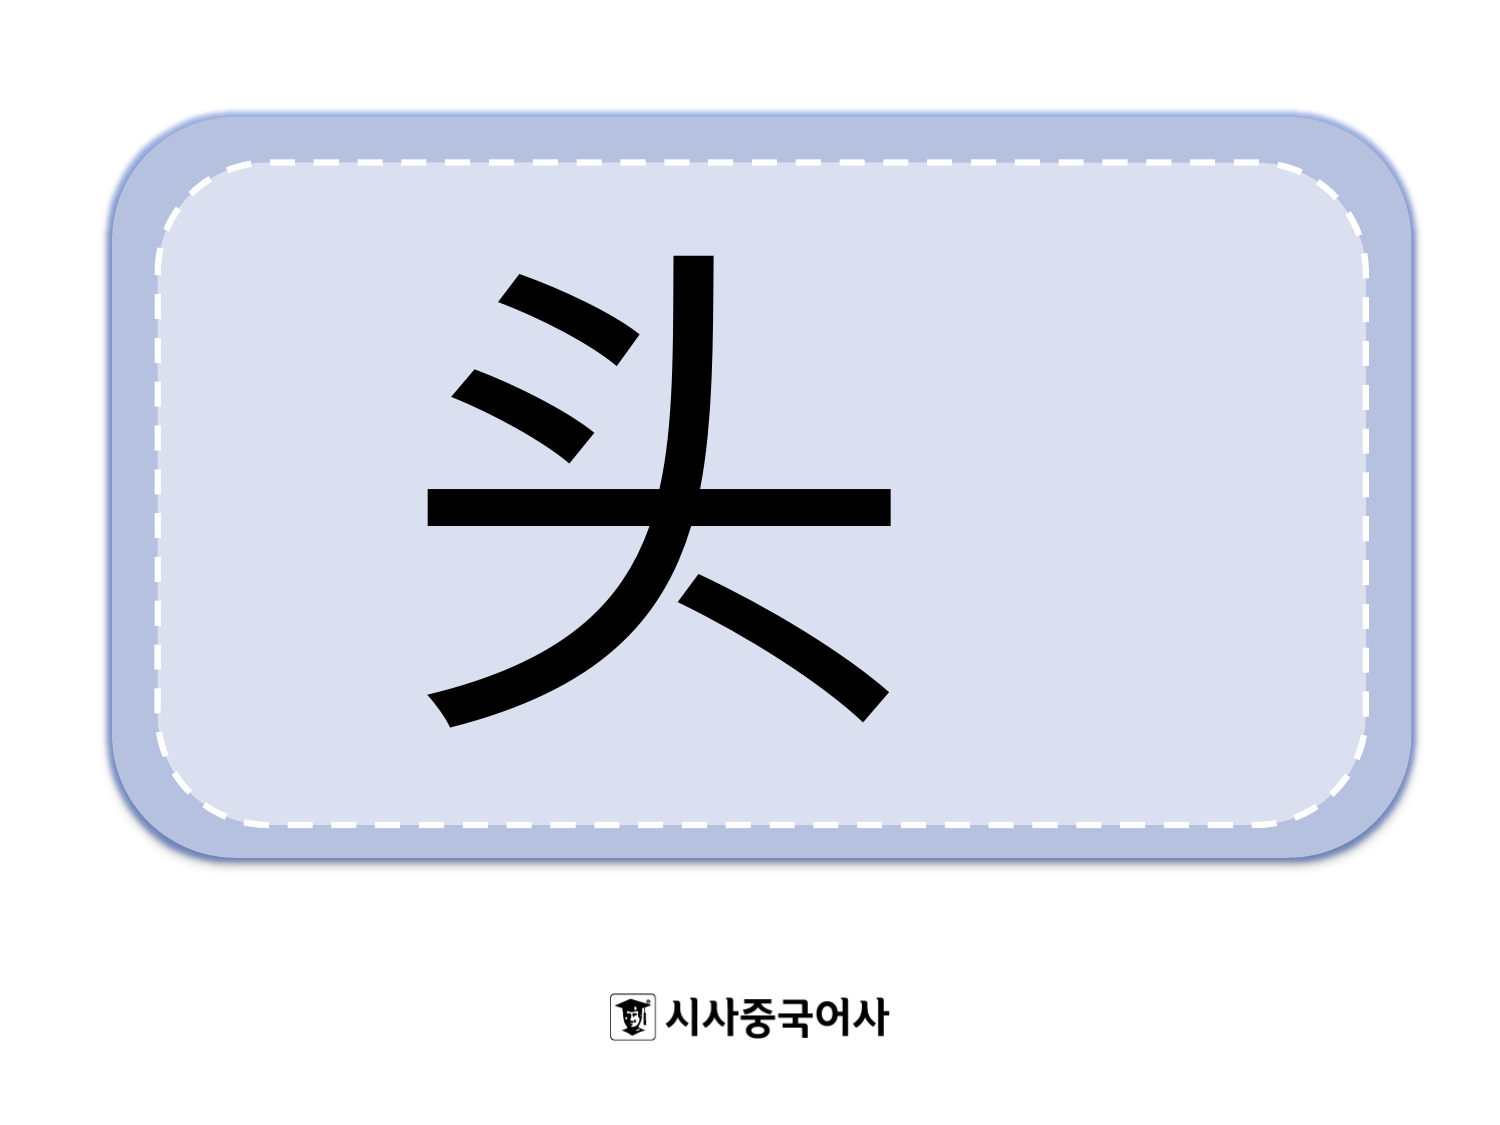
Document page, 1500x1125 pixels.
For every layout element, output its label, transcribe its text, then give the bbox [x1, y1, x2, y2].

text_box [162, 160, 1371, 824]
picture [602, 987, 898, 1047]
text_box 头 [171, 149, 1380, 812]
